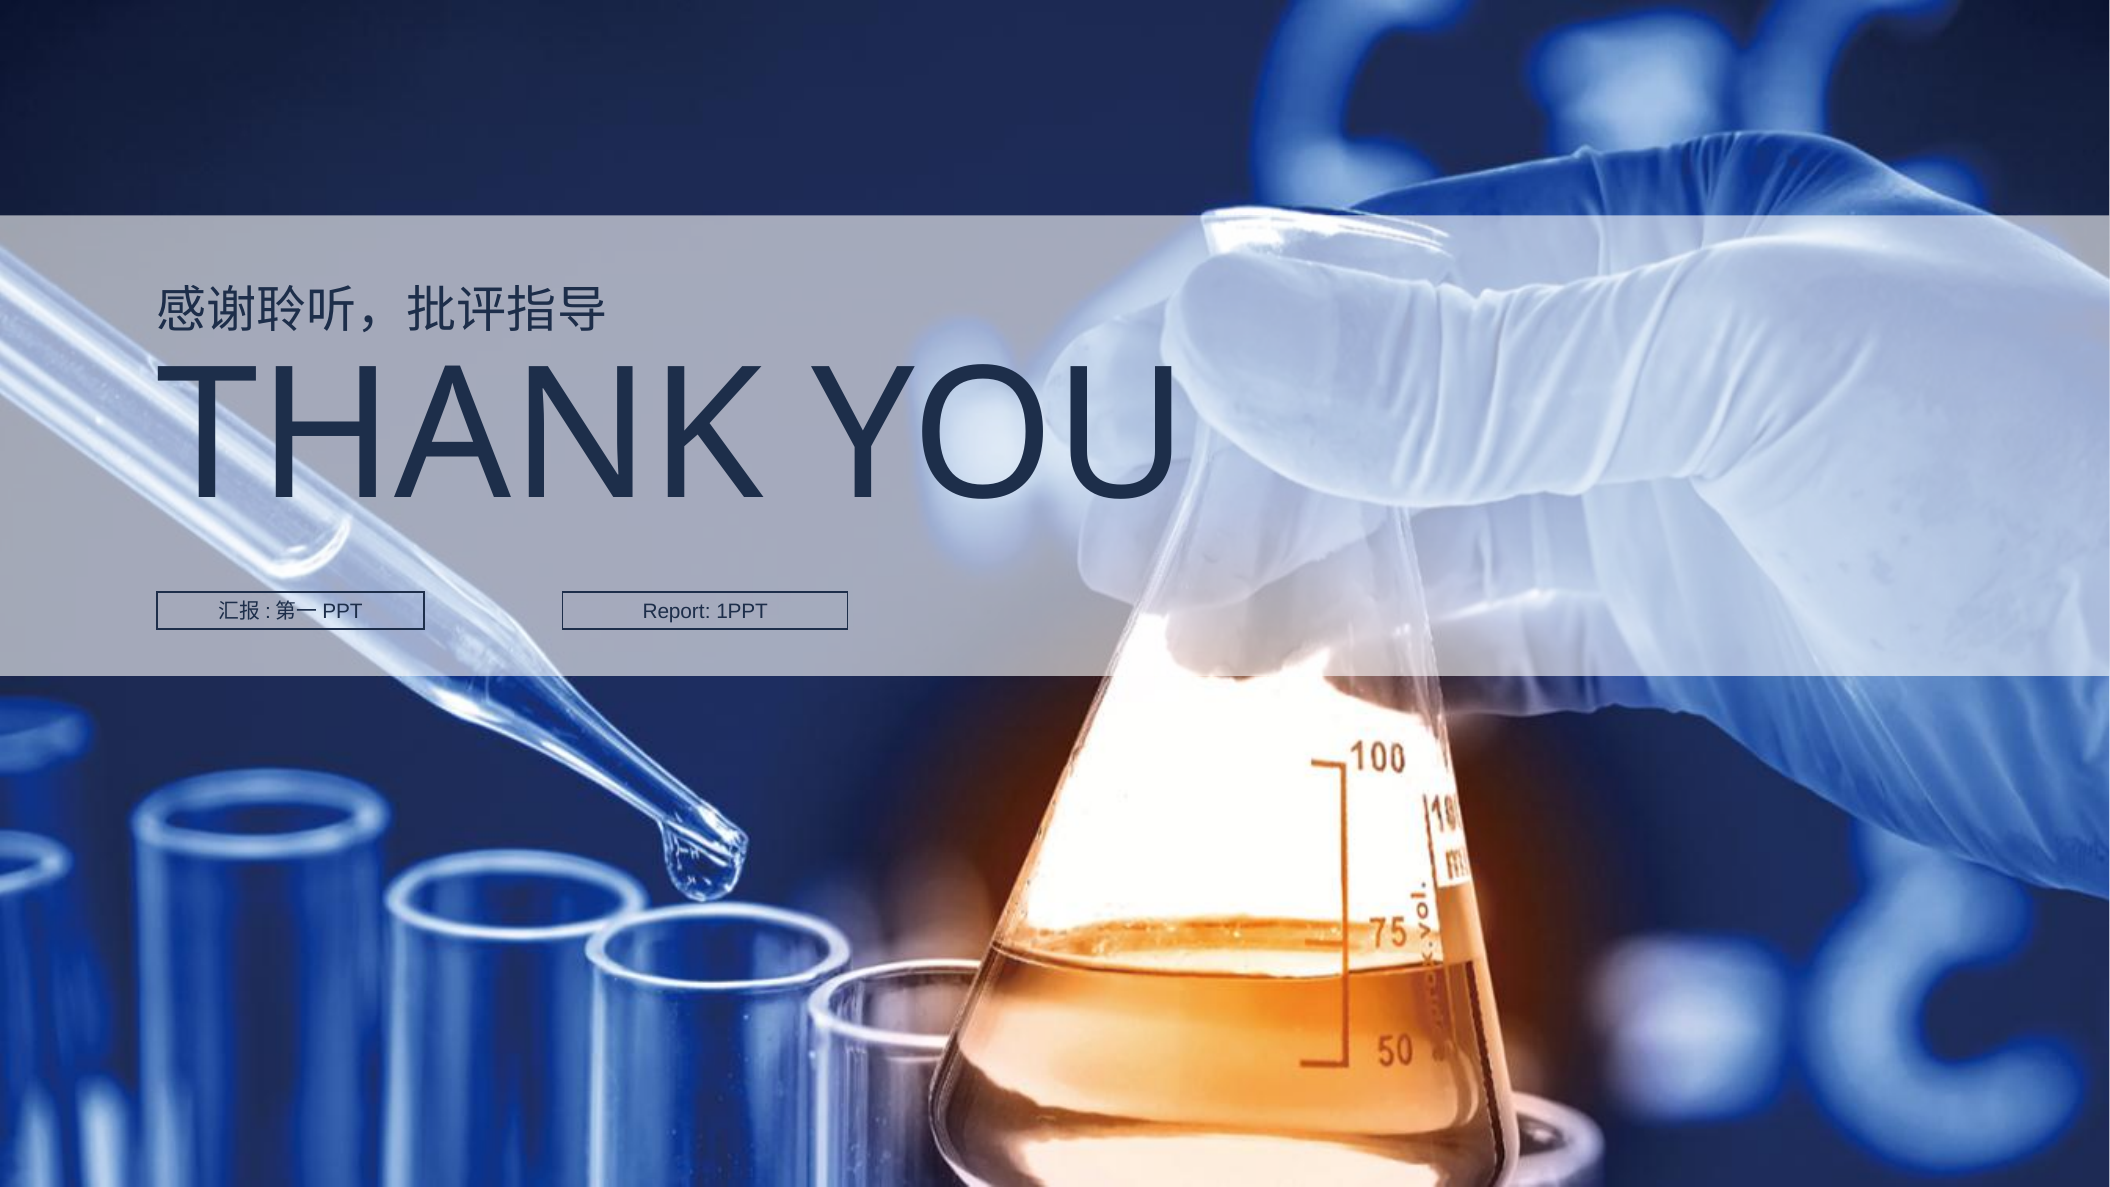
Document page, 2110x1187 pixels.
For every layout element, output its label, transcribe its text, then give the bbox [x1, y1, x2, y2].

text_box [0, 214, 2110, 677]
text_box THANK YOU [156, 314, 1256, 535]
text_box [0, 677, 2110, 1187]
text_box Report: 1PPT [562, 592, 848, 629]
text_box 汇报:第一PPT [156, 592, 425, 629]
text_box 感谢聆听，批评指导 [156, 277, 969, 338]
text_box [0, 0, 2110, 214]
